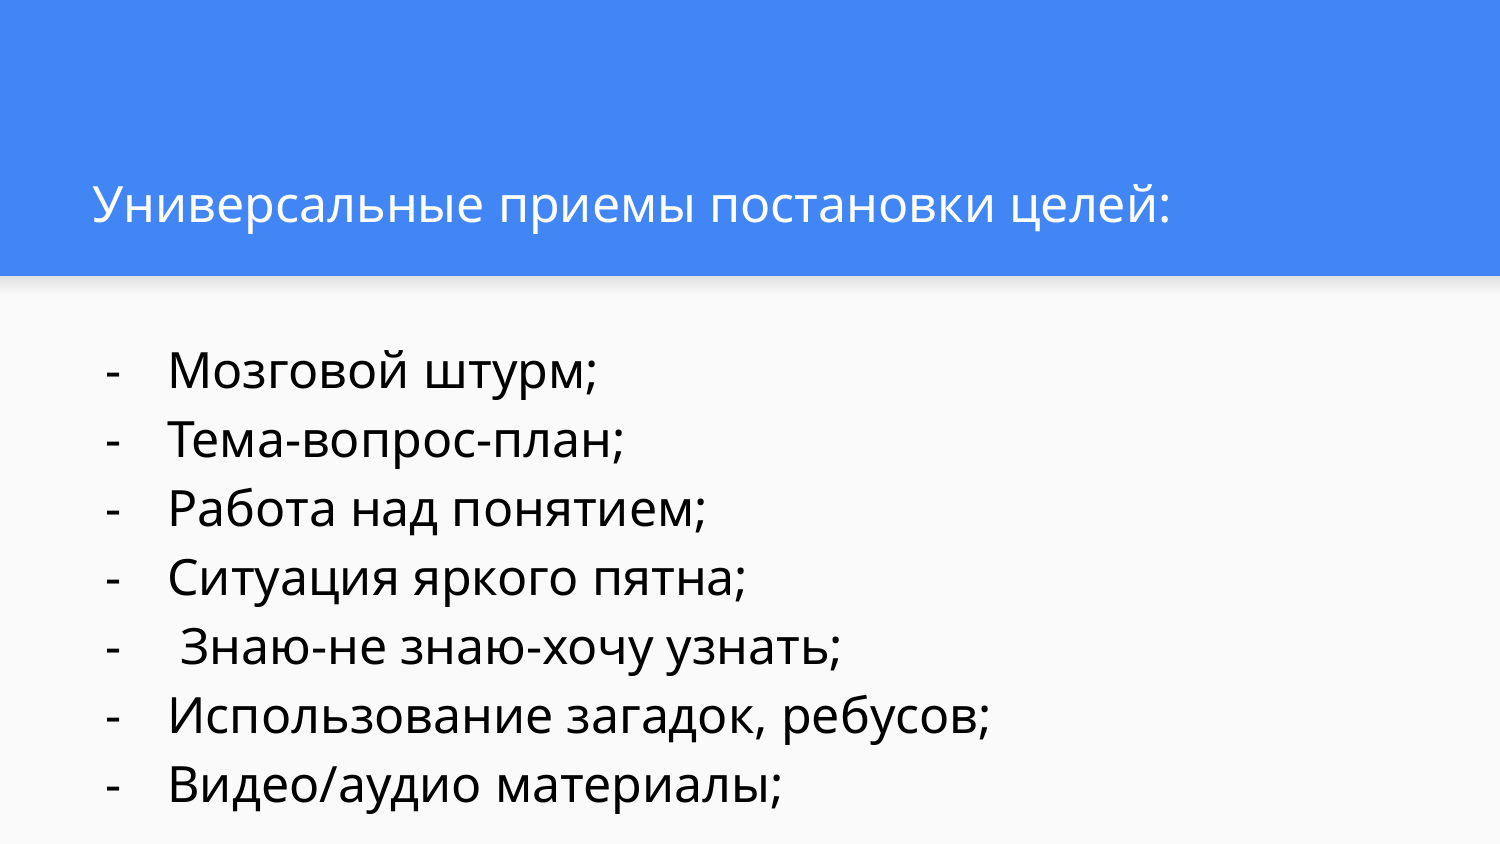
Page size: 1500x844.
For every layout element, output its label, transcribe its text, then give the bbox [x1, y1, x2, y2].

title Универсальные приемы постановки целей: [77, 121, 1427, 248]
list Мозговой штурм; Тема-вопрос-план; Работа над понятием; Ситуация яркого пятна; Знаю-не знаю-хочу узнать; Использование загадок, ребусов; Видео/аудио материалы; [77, 314, 1427, 760]
